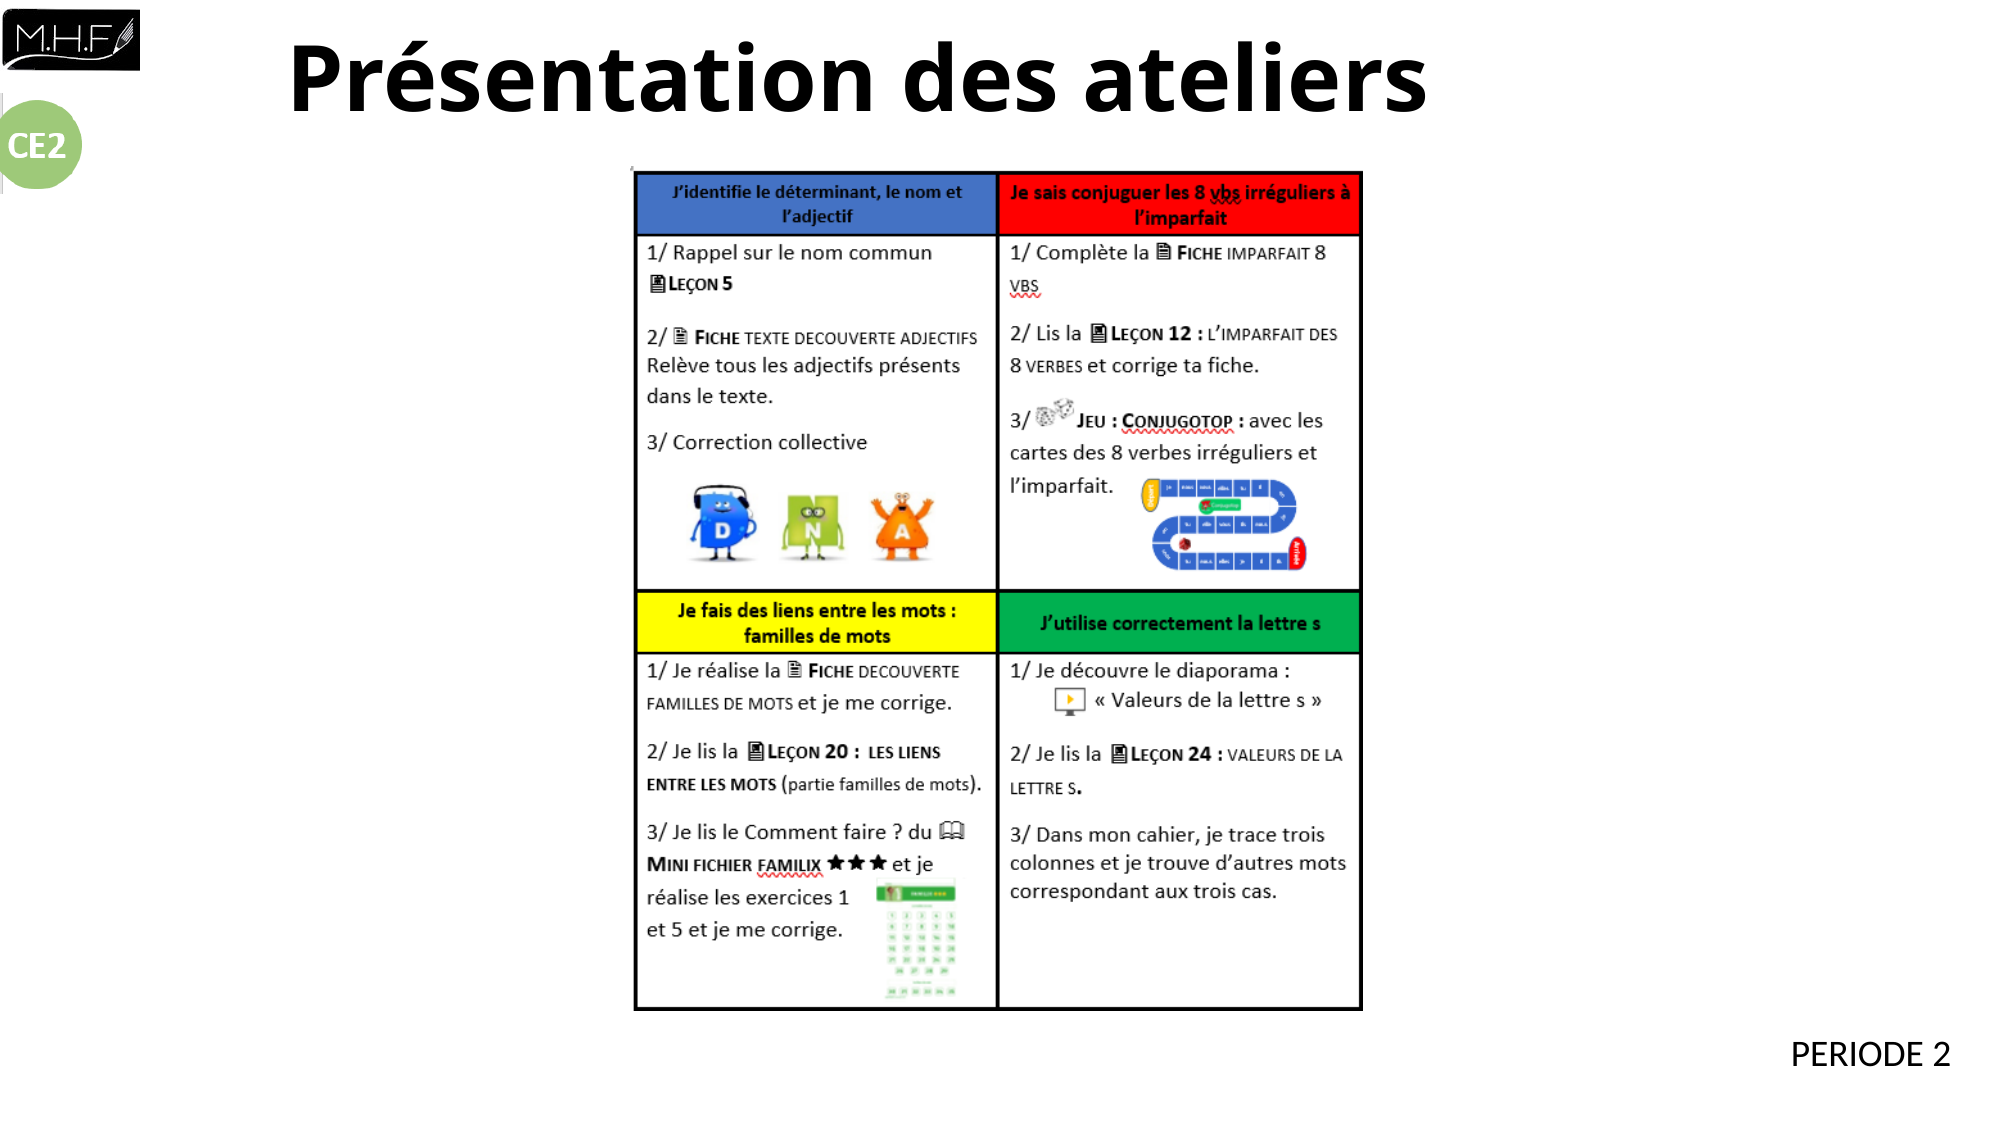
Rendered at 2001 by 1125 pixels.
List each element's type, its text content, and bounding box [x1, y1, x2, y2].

picture [0, 93, 87, 194]
text_box PERIODE 2 [1362, 1021, 1967, 1082]
title Présentation des ateliers [271, 7, 1818, 156]
picture [0, 7, 140, 74]
picture [630, 166, 1363, 1012]
